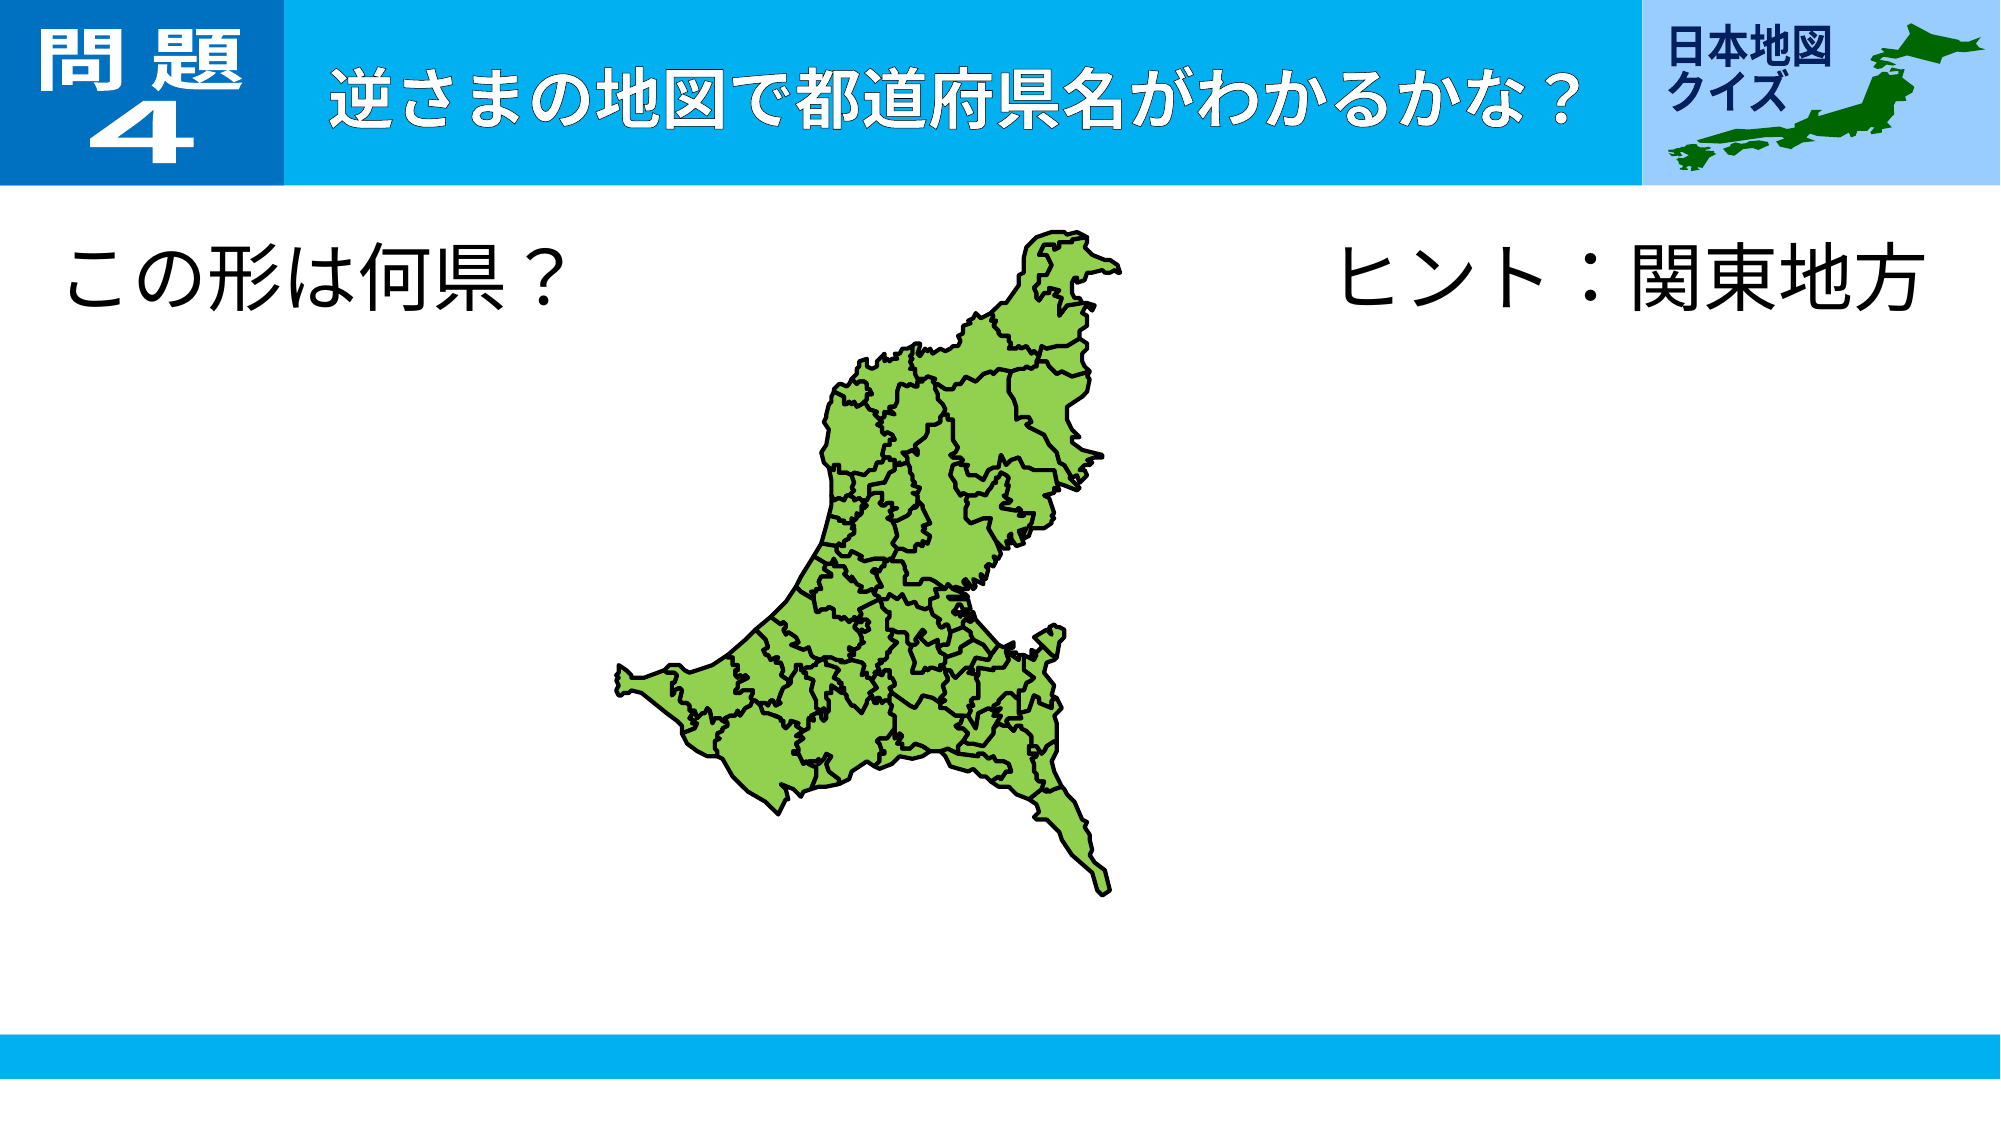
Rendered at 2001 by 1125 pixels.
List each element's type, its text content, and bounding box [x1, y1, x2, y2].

text_box [0, 1034, 2000, 1079]
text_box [615, 231, 1121, 896]
text_box この形は何県？ [43, 222, 598, 328]
text_box ヒント：関東地方 [1313, 222, 1943, 328]
